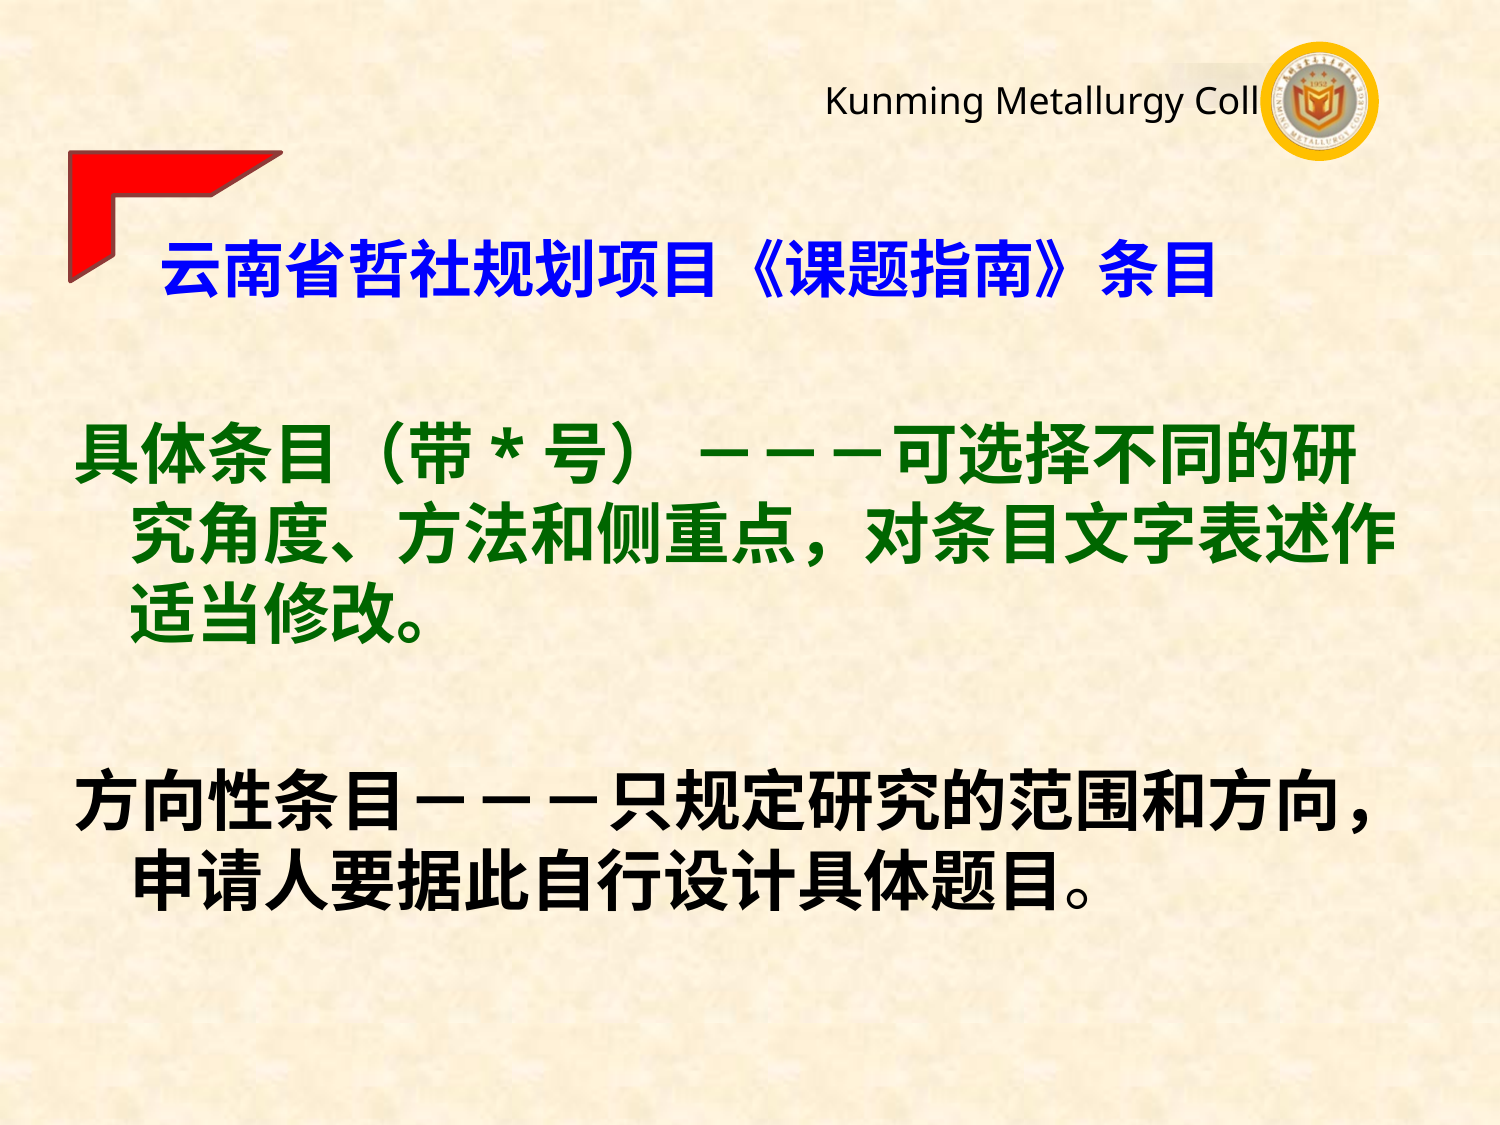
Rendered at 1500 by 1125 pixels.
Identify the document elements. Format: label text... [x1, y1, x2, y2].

list 云南省哲社规划项目《课题指南》条目 具体条目（带*号） －－－可选择不同的研究角度、方法和侧重点，对条目文字表述作适当修改。 方向性条目－－－只规定研究的范围和方向，申请人要据此自行设计具体题目。 [58, 222, 1425, 1052]
title Kunming Metallurgy College [75, 23, 1442, 176]
picture [0, 0, 1500, 1125]
text_box [68, 150, 284, 284]
